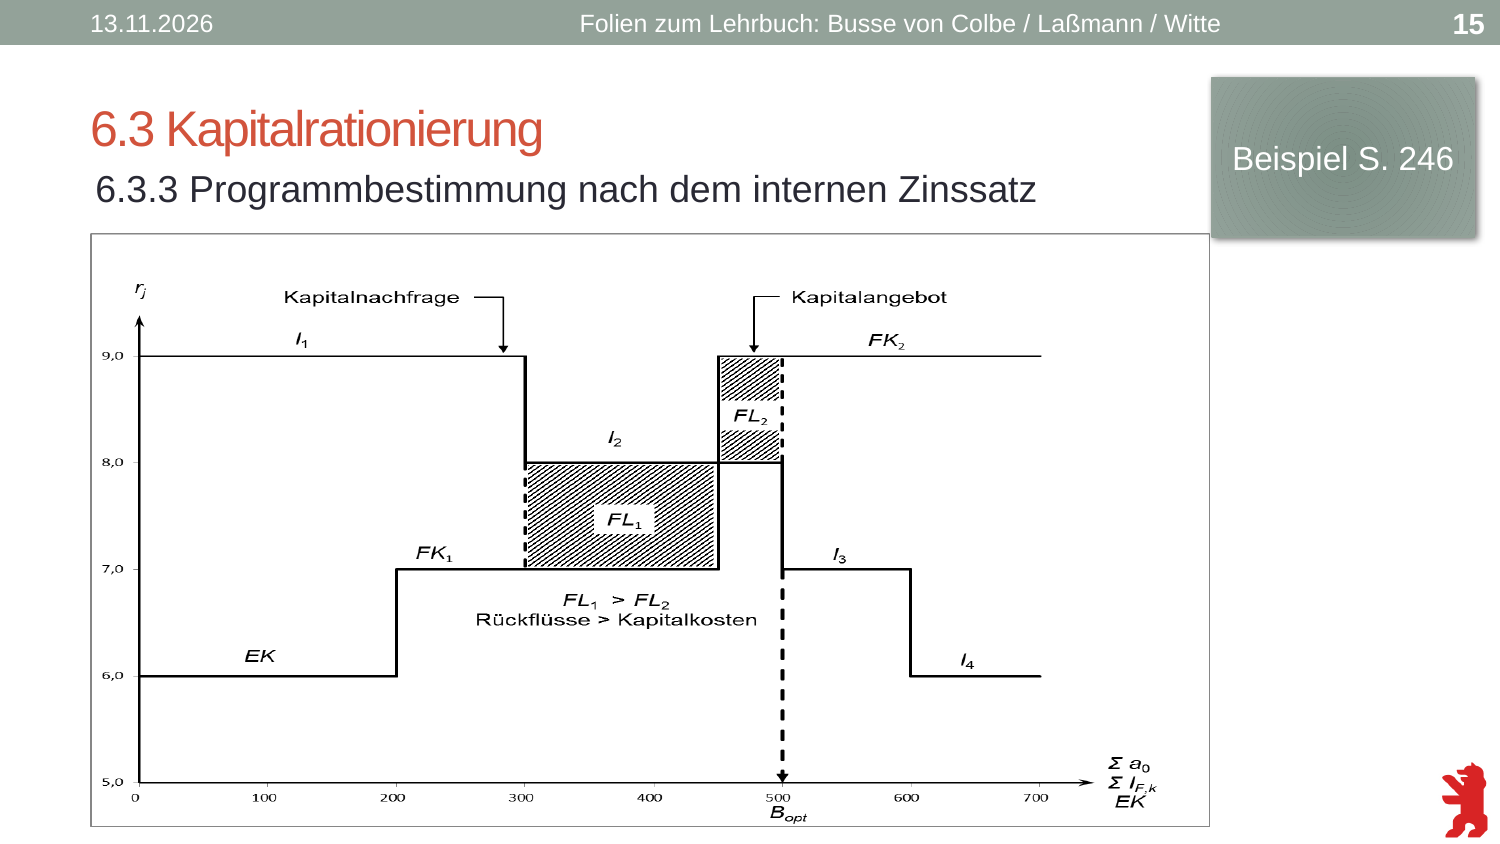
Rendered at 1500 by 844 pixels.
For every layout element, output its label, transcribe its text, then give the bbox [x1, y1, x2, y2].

slide_number 15 [1325, 2, 1500, 43]
text_box Beispiel S. 246 [1211, 77, 1475, 238]
picture [90, 232, 1211, 827]
title 6.3 Kapitalrationierung [75, 65, 1425, 188]
picture [1434, 760, 1500, 844]
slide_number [75, 2, 550, 43]
footer Folien zum Lehrbuch: Busse von Colbe / Laßmann / Witte [562, 2, 1238, 43]
text_box 6.3.3 Programmbestimmung nach dem internen Zinssatz [80, 157, 1053, 217]
